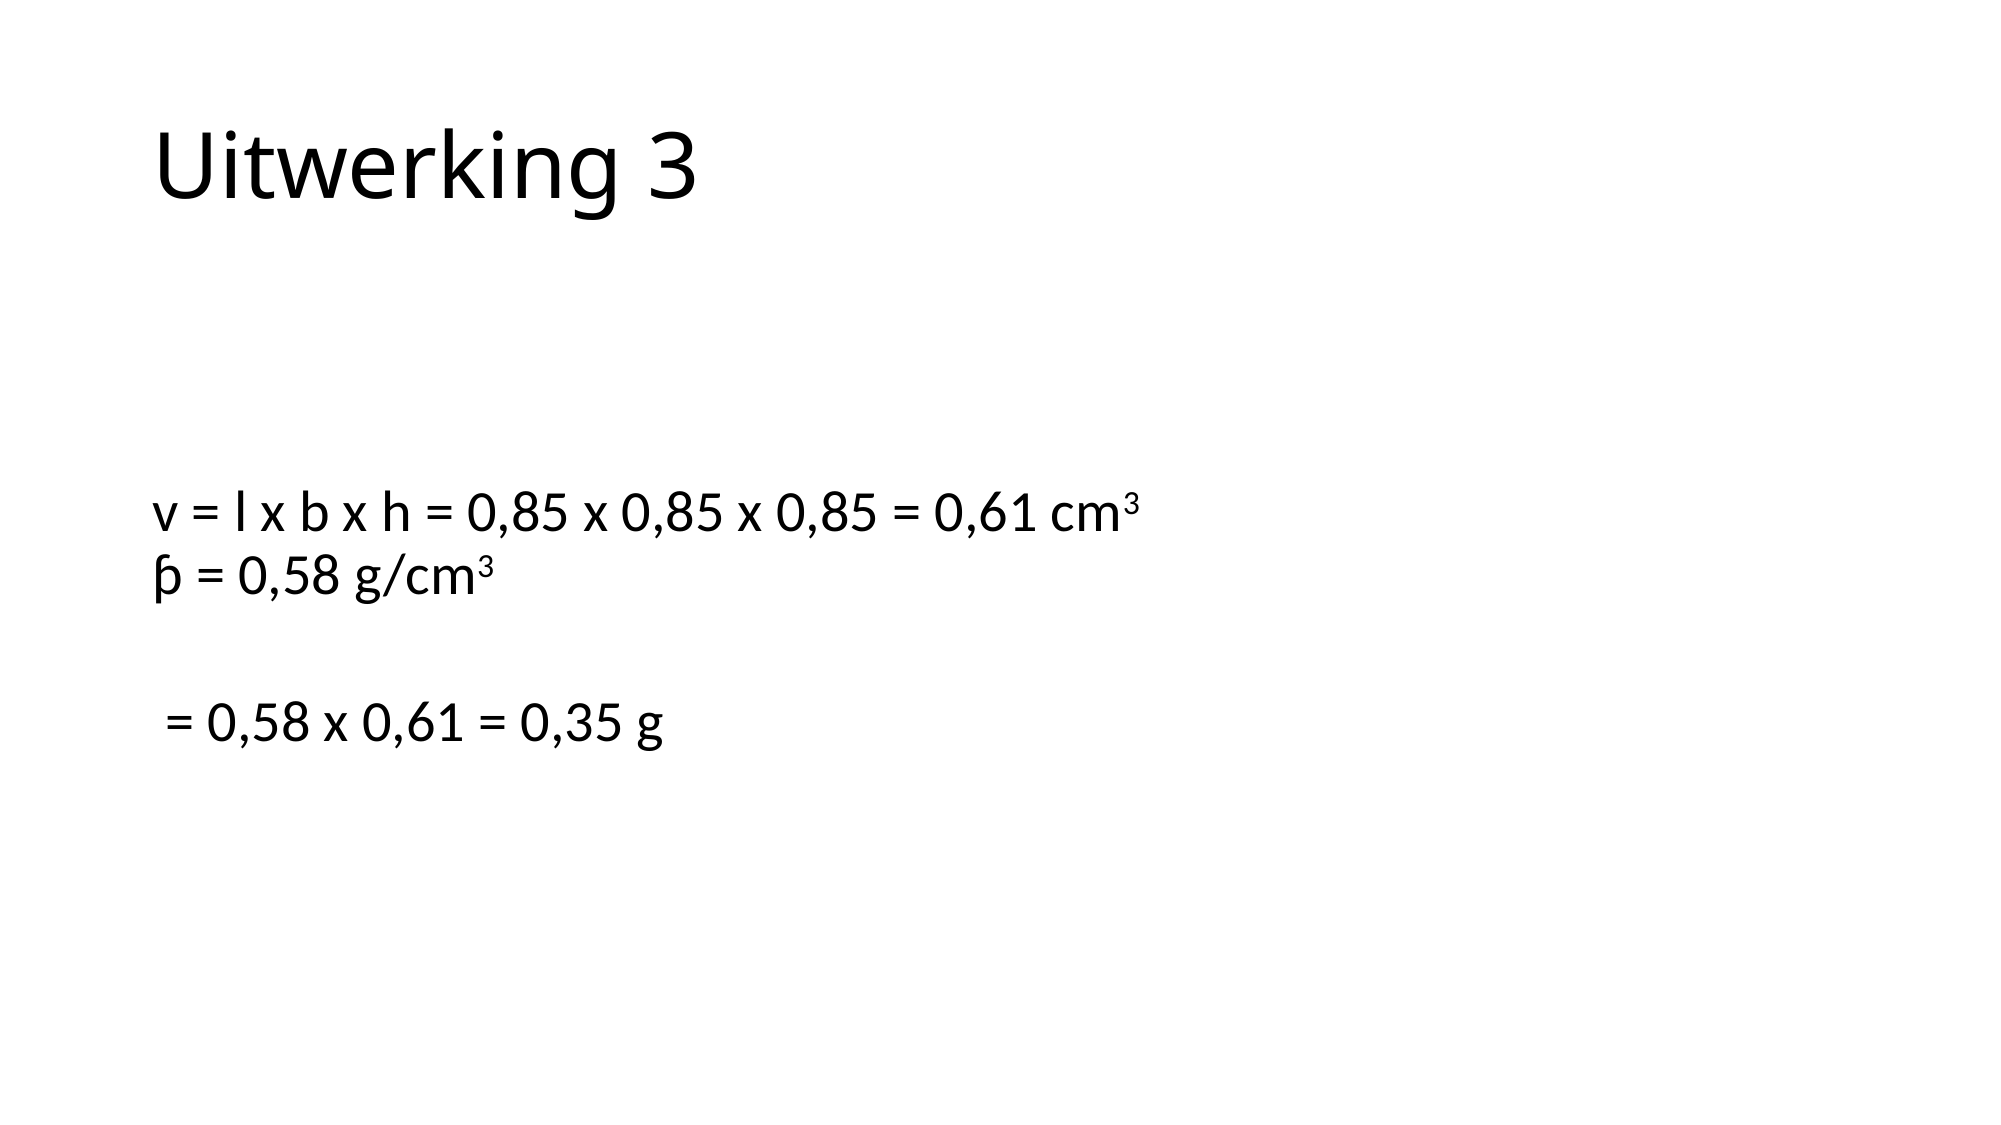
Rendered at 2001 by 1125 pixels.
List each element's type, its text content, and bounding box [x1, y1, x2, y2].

title Uitwerking 3 [137, 59, 1863, 278]
